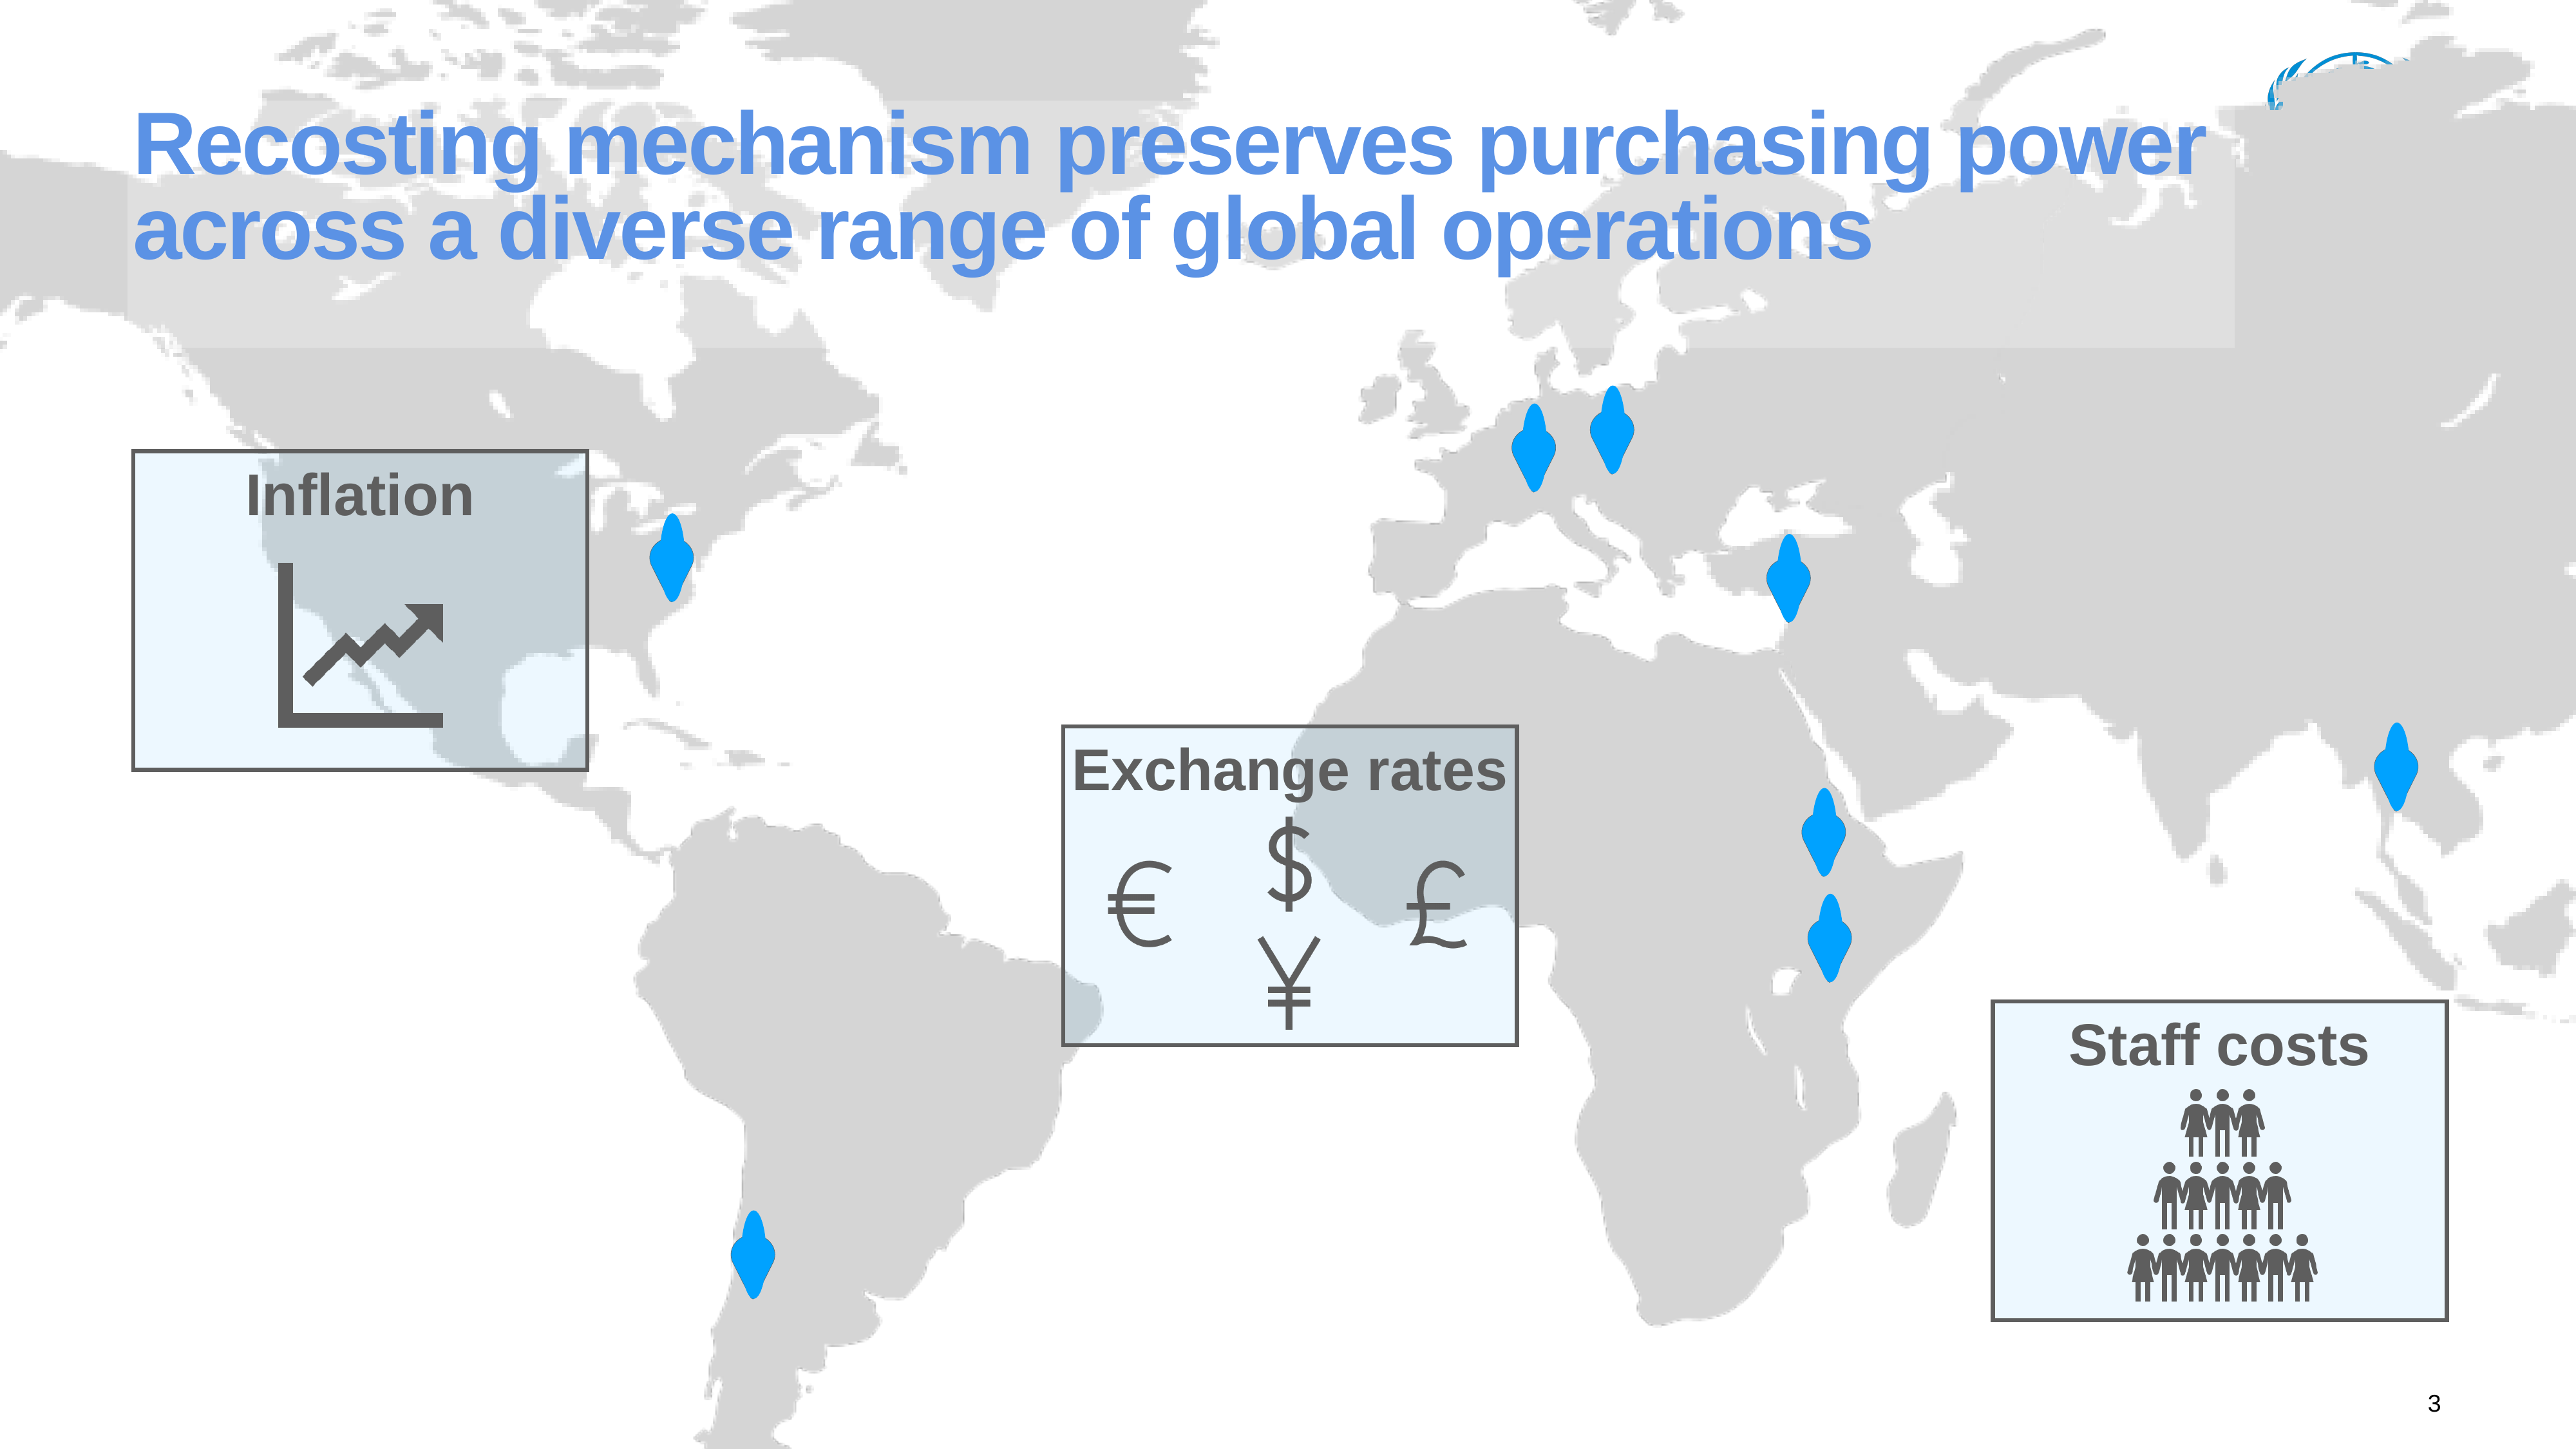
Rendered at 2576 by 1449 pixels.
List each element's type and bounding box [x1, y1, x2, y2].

text_box [133, 451, 587, 770]
text_box [0, 0, 2576, 1449]
text_box [1063, 726, 1517, 1045]
text_box [1993, 1001, 2447, 1321]
